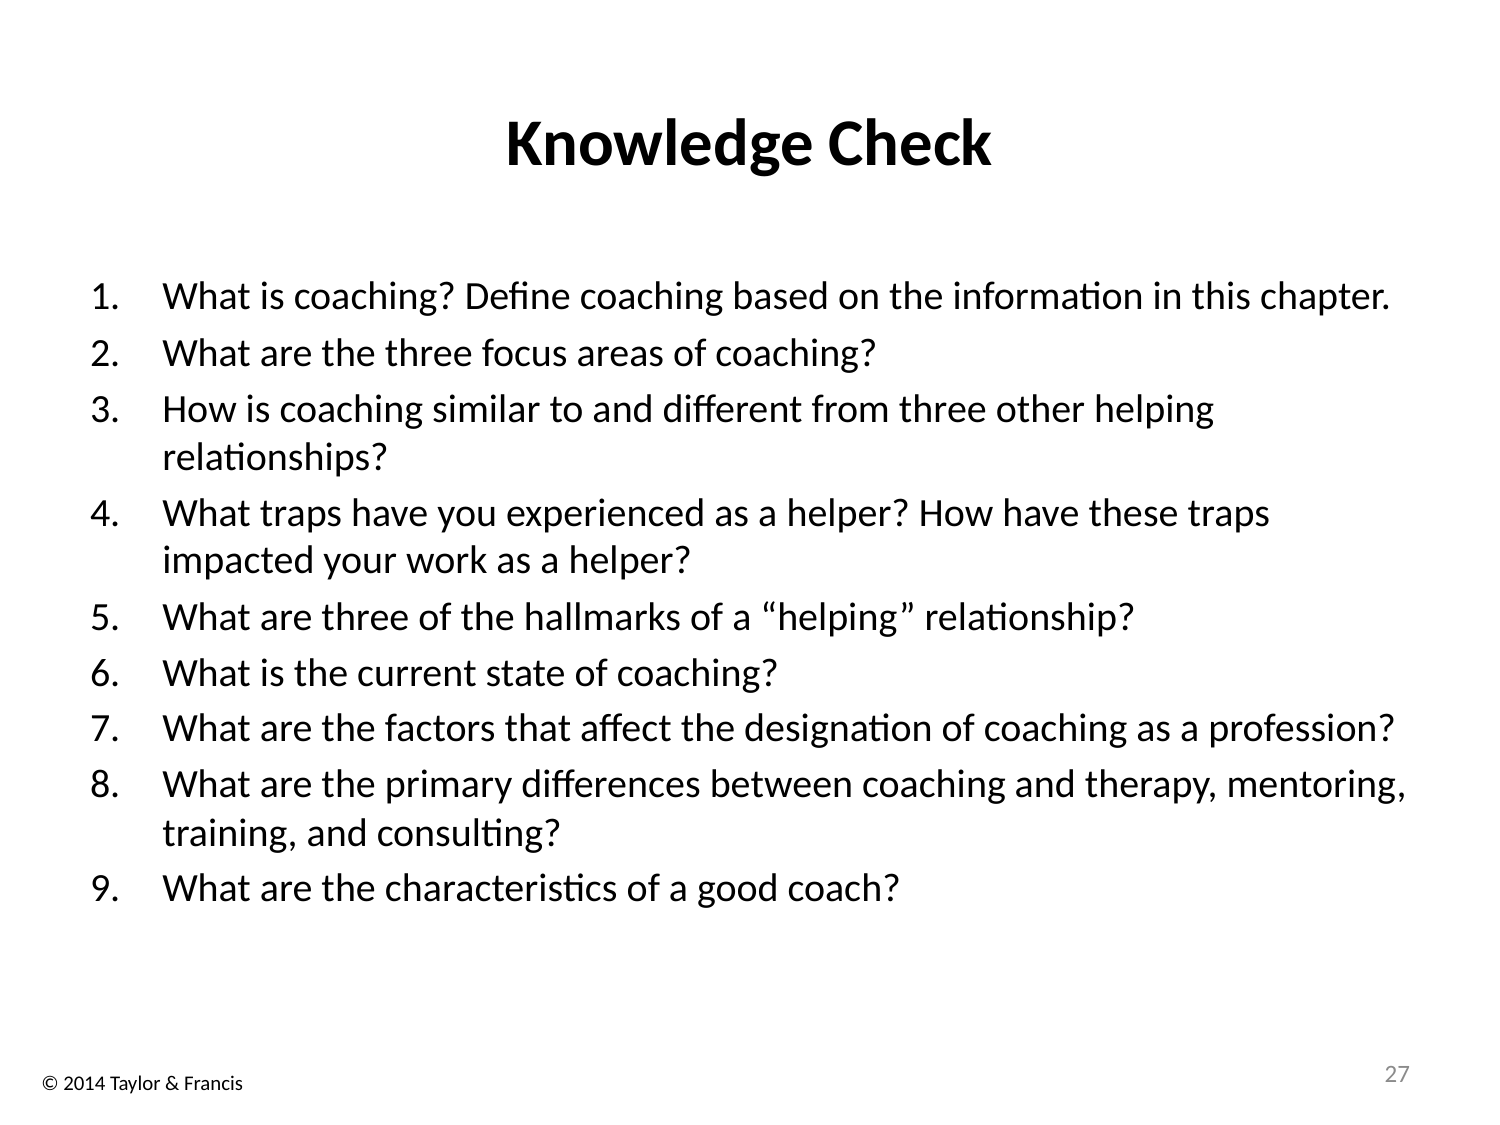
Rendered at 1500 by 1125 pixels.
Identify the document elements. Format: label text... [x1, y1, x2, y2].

text_box © 2014 Taylor & Francis [26, 1062, 262, 1102]
list What is coaching? Define coaching based on the information in this chapter. What are the three focus areas of coaching? How is coaching similar to and different from three other helping relationships? What traps have you experienced as a helper? How have these traps impacted your work as a helper? What are three of the hallmarks of a “helping” relationship? What is the current state of coaching? What are the factors that affect the designation of coaching as a profession? What are the primary differences between coaching and therapy, mentoring, training, and consulting? What are the characteristics of a good coach? [75, 262, 1425, 1005]
slide_number 27 [1074, 1042, 1425, 1103]
title Knowledge Check [75, 45, 1425, 233]
